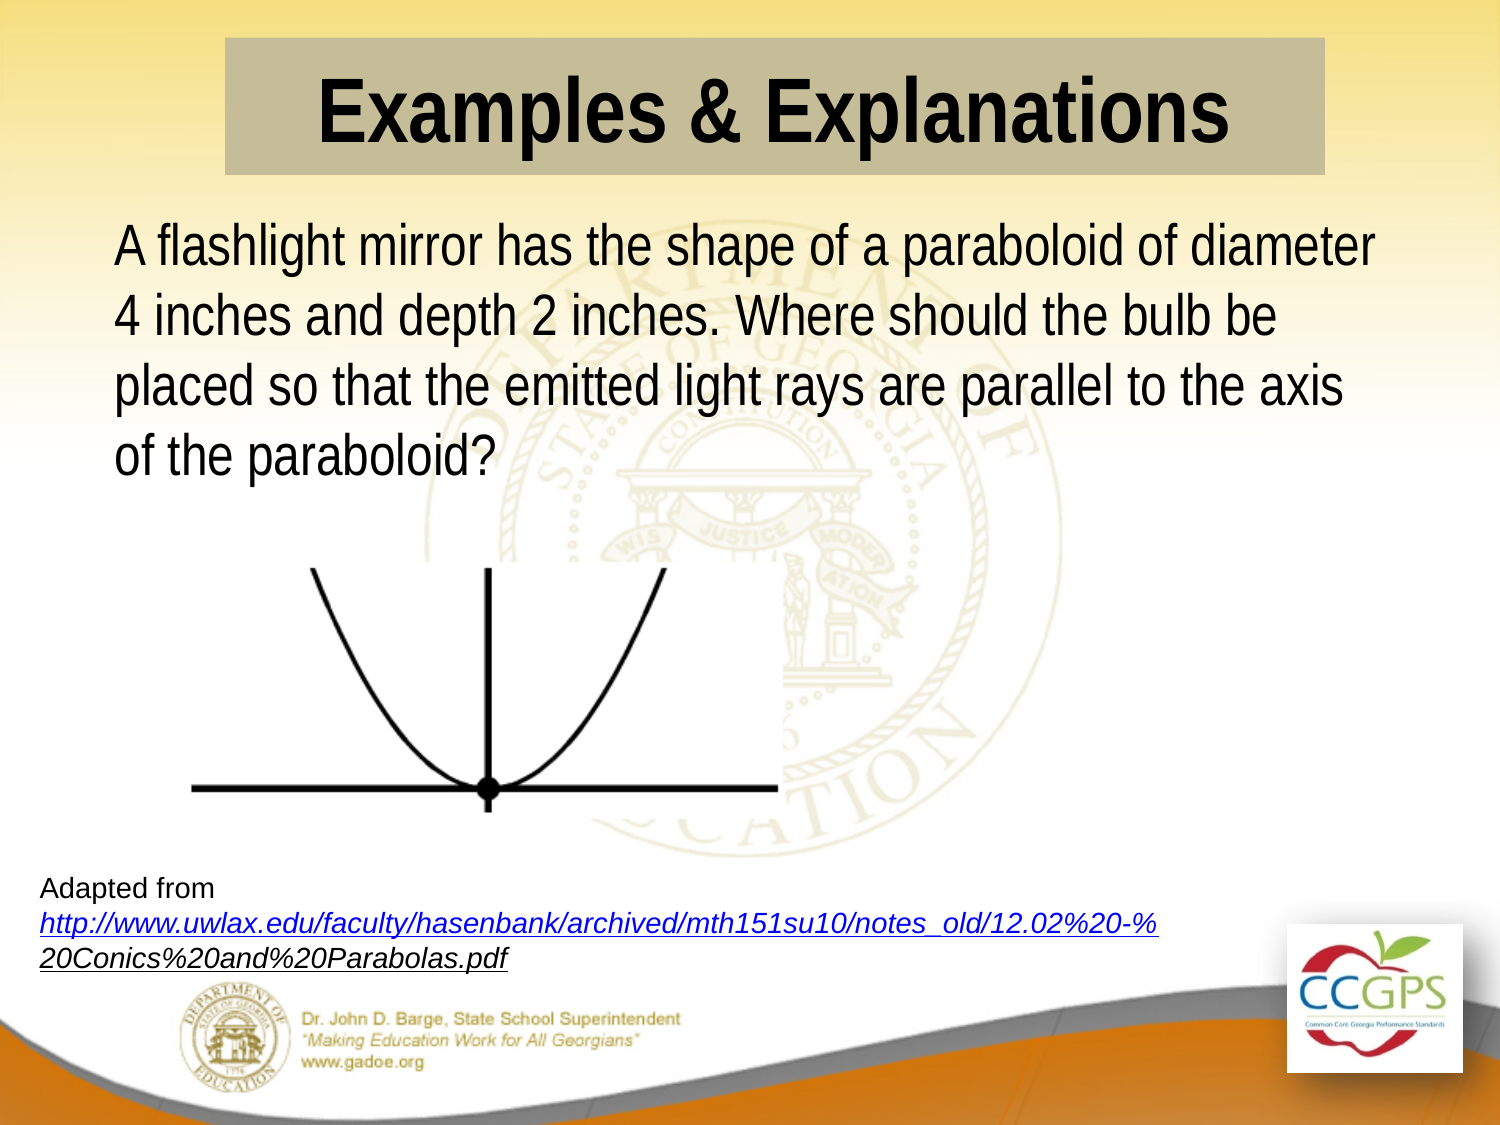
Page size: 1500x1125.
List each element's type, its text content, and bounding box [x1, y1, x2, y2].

subtitle A flashlight mirror has the shape of a paraboloid of diameter 4 inches and depth 2 inches. Where should the bulb be placed so that the emitted light rays are parallel to the axis of the paraboloid? [99, 199, 1401, 926]
title Examples & Explanations [224, 37, 1326, 176]
text_box Adapted from http://www.uwlax.edu/faculty/hasenbank/archived/mth151su10/notes_old/12.02%20-%20Conics%20and%20Parabolas.pdf [24, 862, 1284, 983]
picture [0, 0, 1500, 1125]
